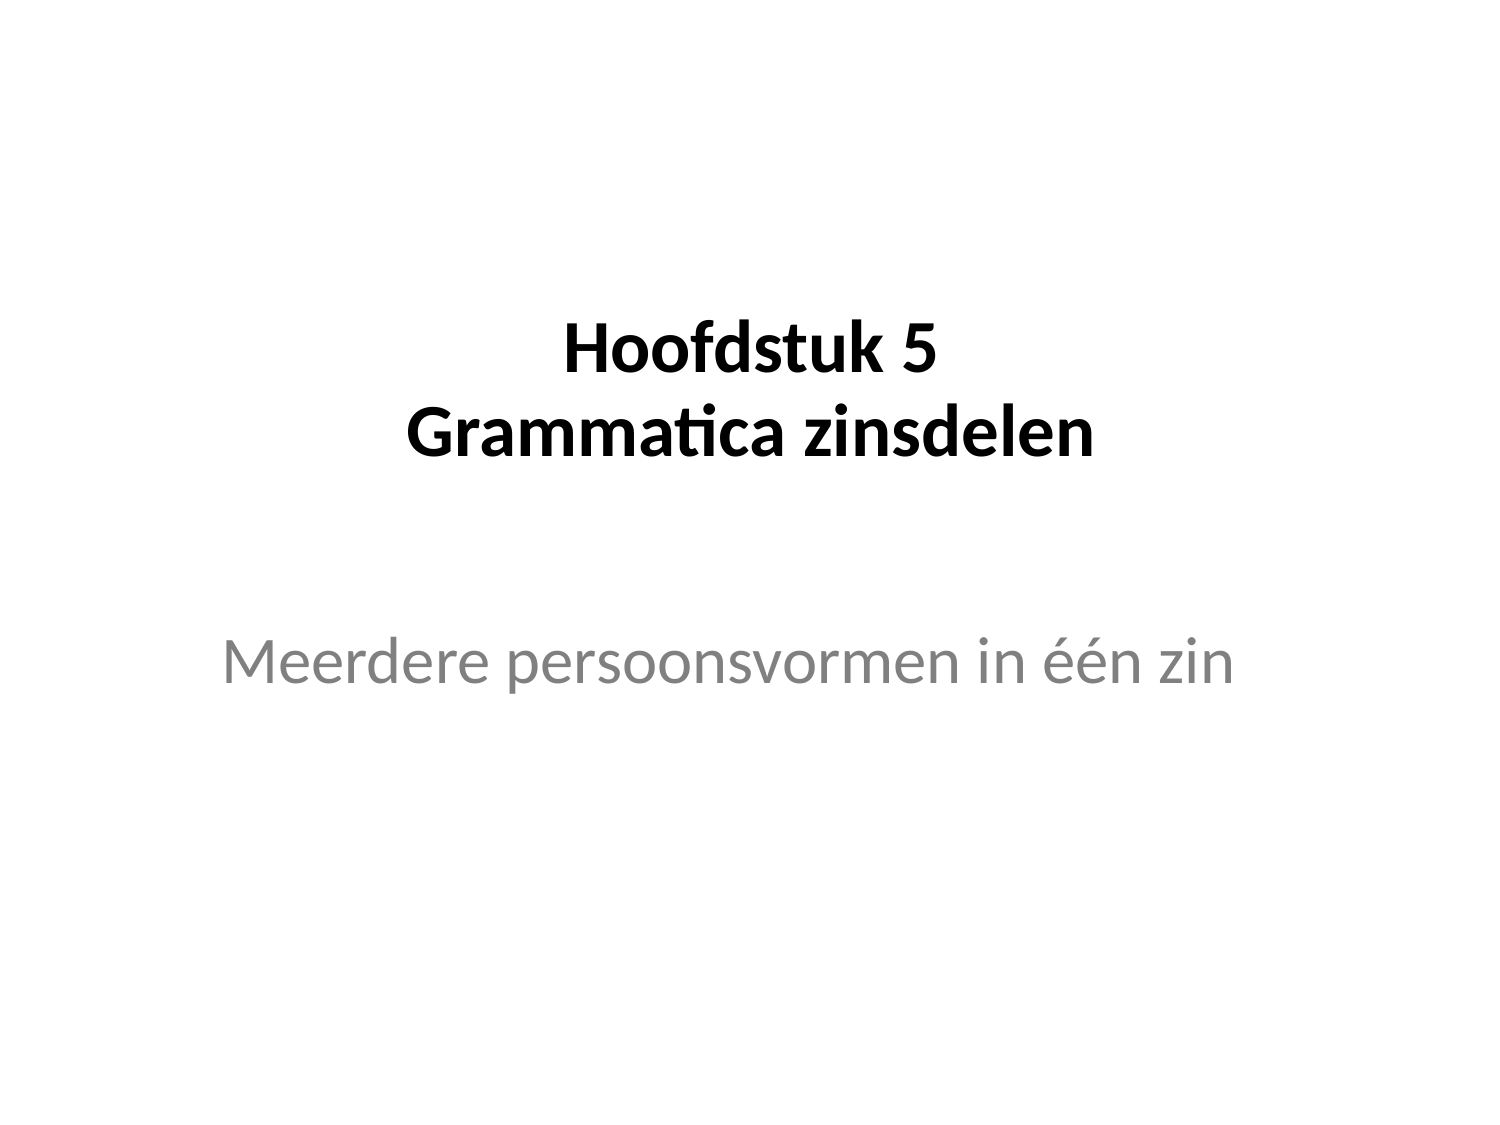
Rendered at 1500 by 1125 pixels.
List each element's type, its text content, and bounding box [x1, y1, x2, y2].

subtitle Hoofdstuk 5 Grammatica zinsdelen [91, 149, 1412, 626]
text_box Meerdere persoonsvormen in één zin [206, 609, 1459, 750]
